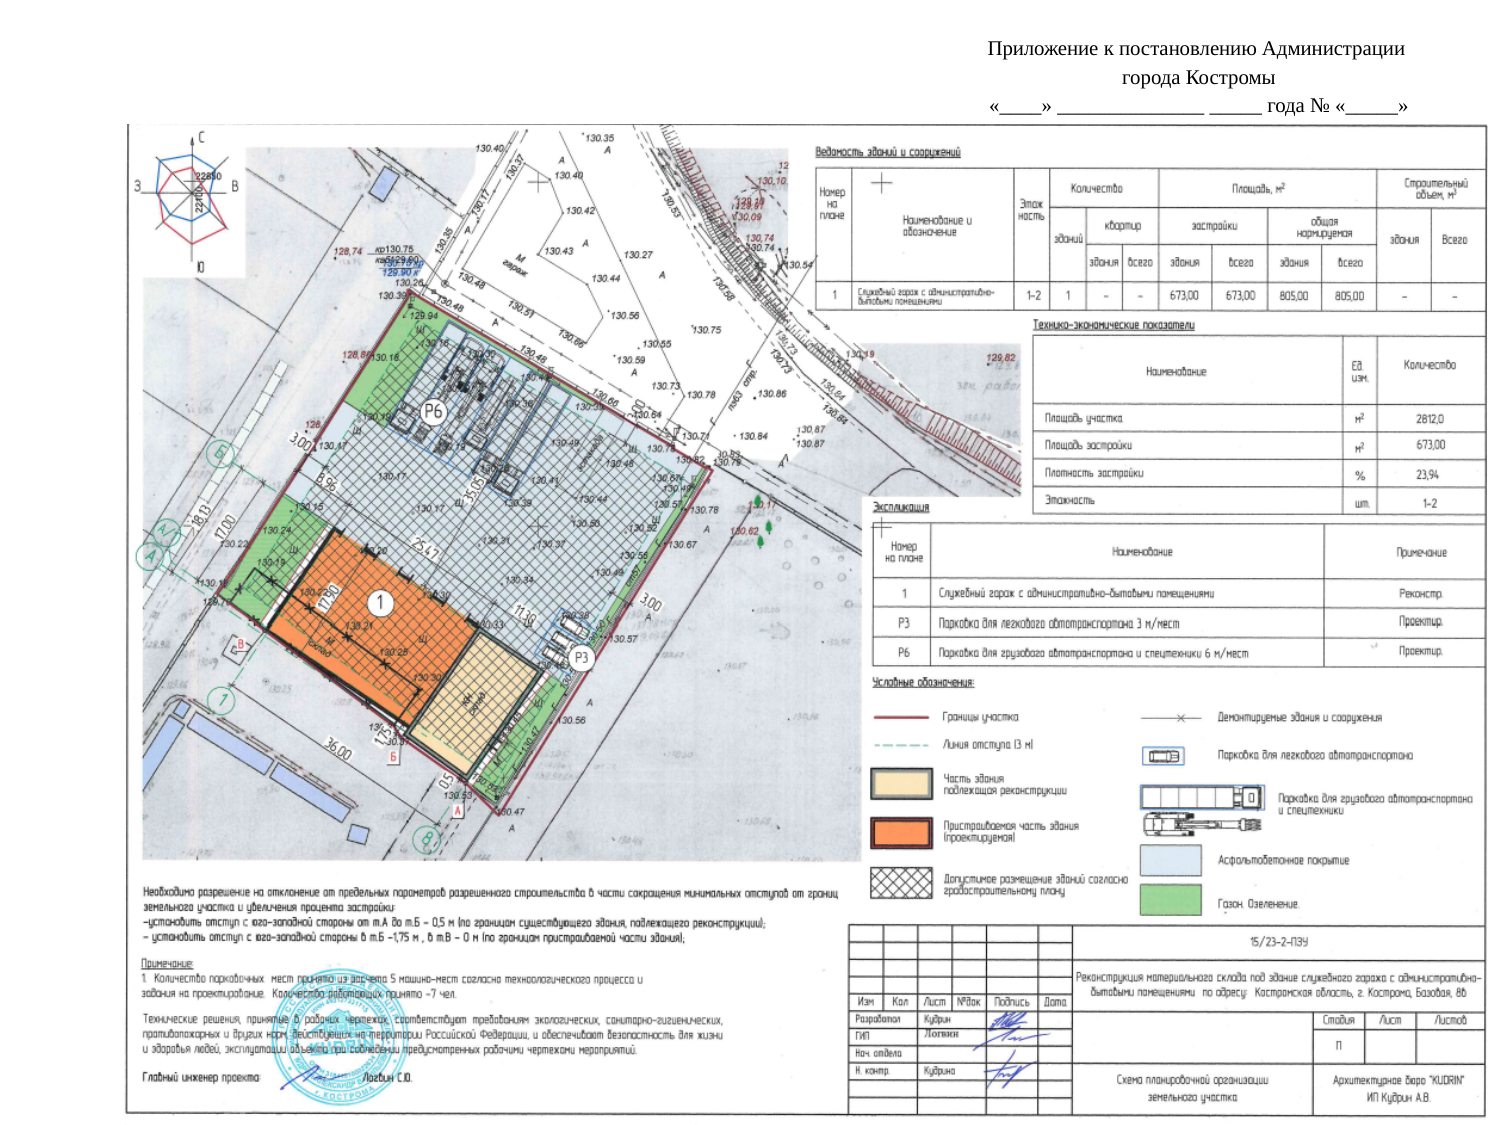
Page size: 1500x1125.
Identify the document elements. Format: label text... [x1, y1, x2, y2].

picture [123, 124, 1489, 1125]
text_box Приложение к постановлению Администрации города Костромы «____» ______________ _____ года № «_____» [962, 30, 1436, 122]
